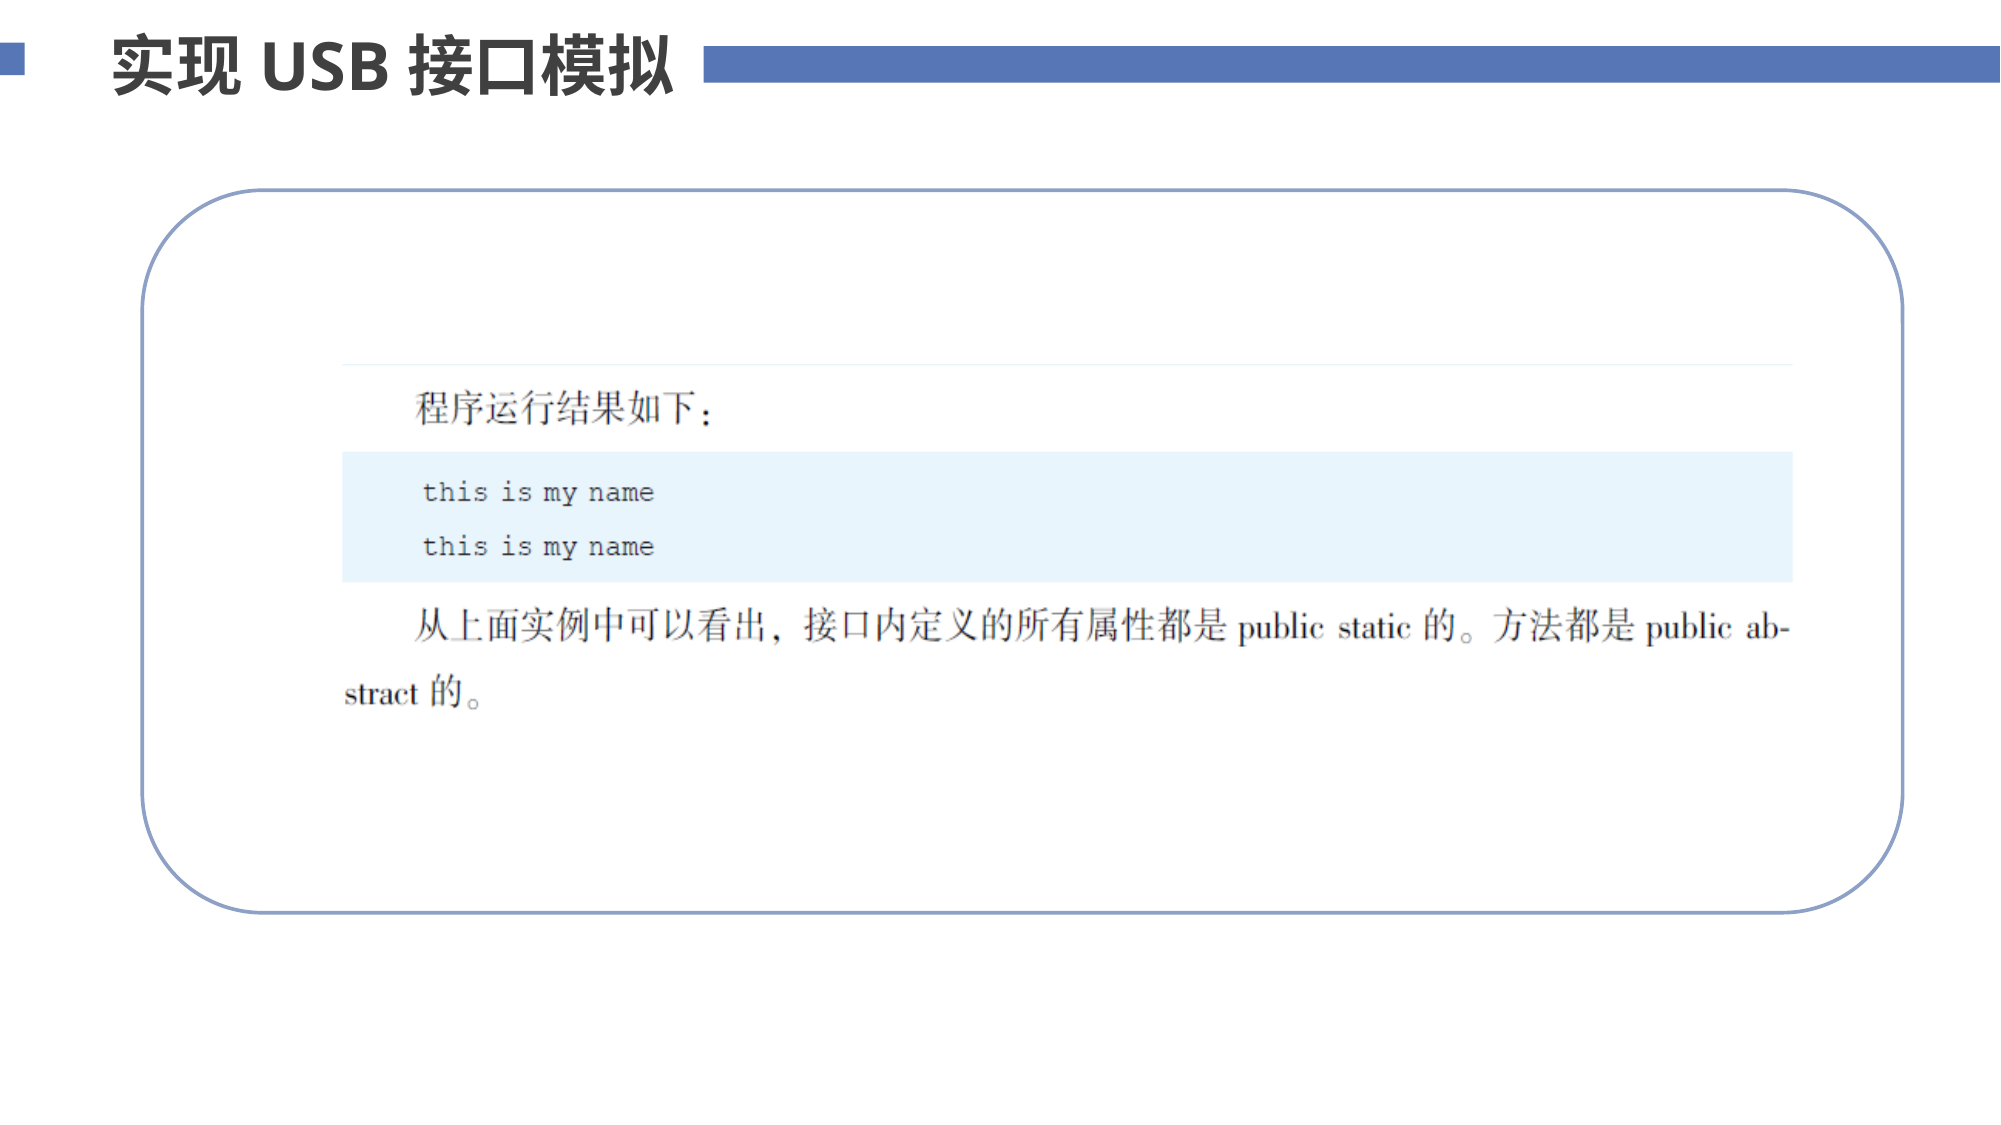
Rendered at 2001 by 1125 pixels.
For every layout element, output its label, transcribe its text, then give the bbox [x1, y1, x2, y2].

picture [287, 364, 1810, 713]
text_box 实现USB接口模拟 [109, 23, 674, 104]
text_box [0, 41, 26, 76]
text_box [702, 45, 2000, 84]
text_box [141, 189, 1904, 914]
